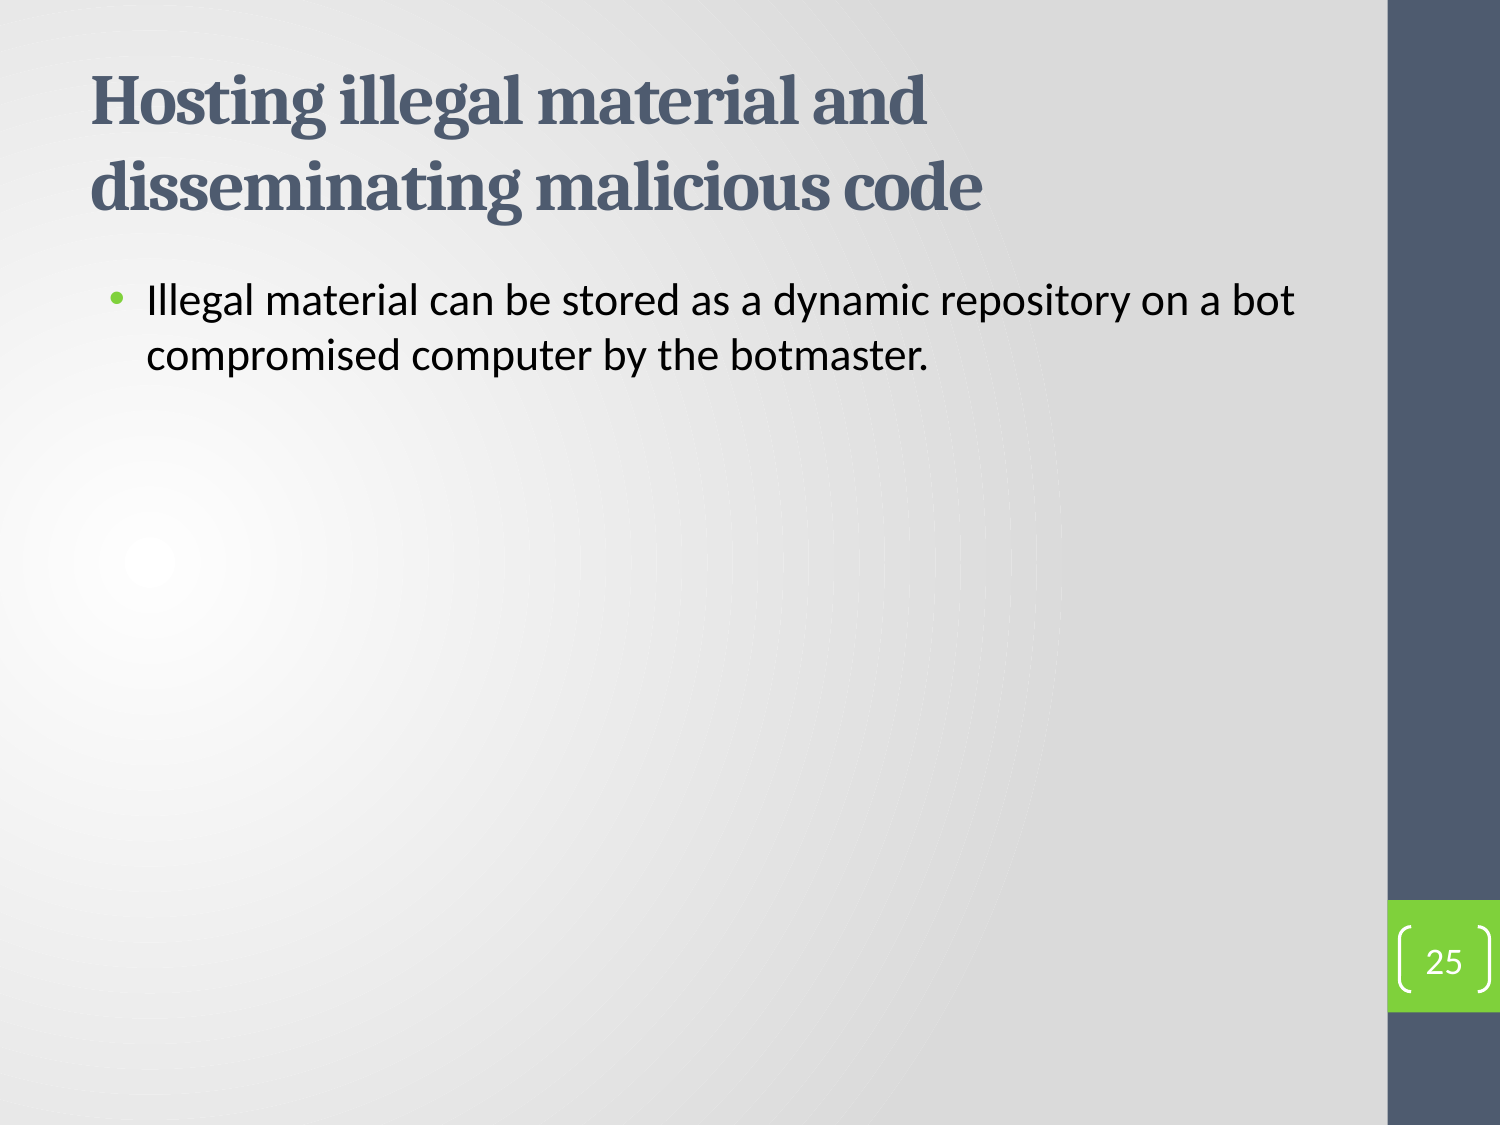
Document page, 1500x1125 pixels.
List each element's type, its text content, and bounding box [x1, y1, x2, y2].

title Hosting illegal material and disseminating malicious code [75, 45, 1325, 233]
list Illegal material can be stored as a dynamic repository on a bot compromised computer by the botmaster. [75, 262, 1325, 1050]
slide_number 25 [1397, 925, 1492, 994]
